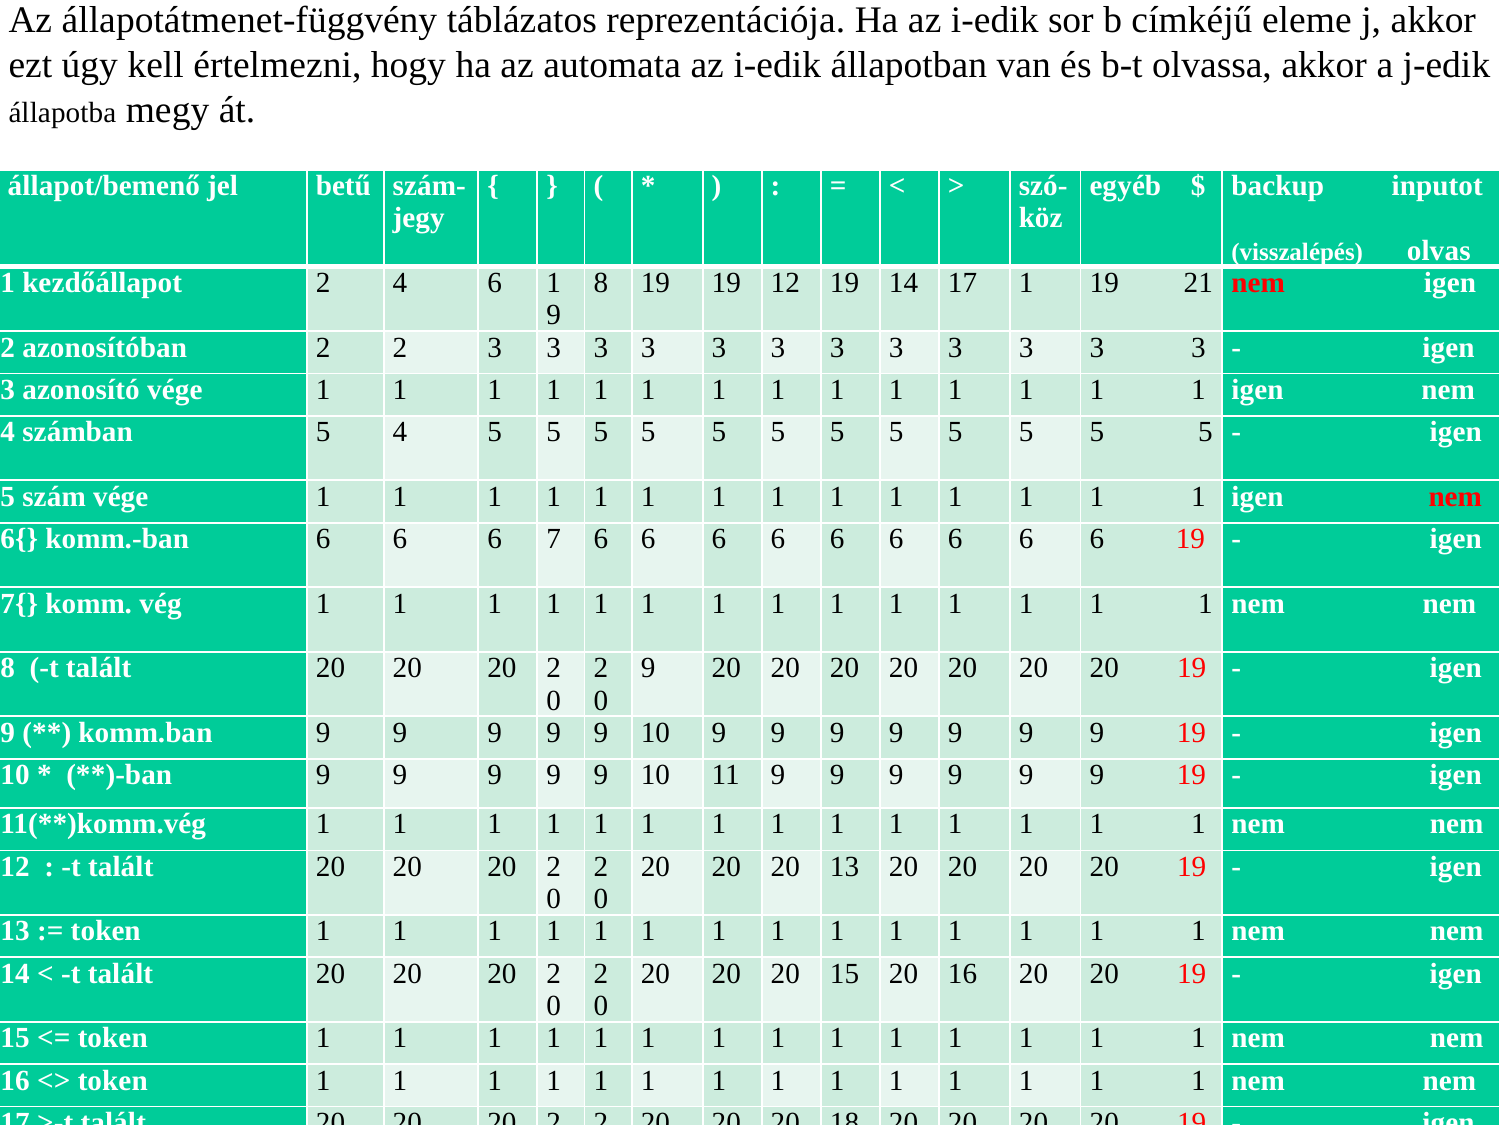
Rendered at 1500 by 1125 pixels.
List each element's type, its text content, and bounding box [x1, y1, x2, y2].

table_cell 17 >-t talált [0, 1107, 306, 1125]
table_cell 5 [538, 417, 584, 479]
table_cell 6 [308, 524, 383, 586]
table_header > [940, 171, 1009, 264]
table_cell 1 [763, 588, 820, 651]
table_cell 1 [822, 1065, 879, 1106]
table_cell 1 [479, 916, 536, 956]
table_cell 20 [308, 653, 383, 715]
table_cell 1 [940, 916, 1009, 956]
table_cell - igen [1223, 1107, 1499, 1125]
table_cell 20 [479, 958, 536, 1021]
table_header ) [704, 171, 761, 264]
table_cell 20 [940, 1107, 1009, 1125]
table_cell 1 [479, 374, 536, 415]
table_cell 6 [633, 524, 702, 586]
table_cell 20 [385, 958, 477, 1021]
table_cell 19 21 [1081, 269, 1221, 330]
table_cell 20 [704, 851, 761, 914]
table_cell 19 [633, 269, 702, 330]
table_cell 1 [940, 374, 1009, 415]
table_cell 6{} komm.-ban [0, 524, 306, 586]
table_cell 9 [763, 760, 820, 807]
table_cell 1 [940, 481, 1009, 522]
table_cell 1 [1011, 1023, 1080, 1063]
table_cell 1 [704, 1023, 761, 1063]
table_cell 20 [385, 1107, 477, 1125]
table_cell - igen [1223, 332, 1499, 373]
table_cell 1 [308, 916, 383, 956]
table_cell 10 [633, 760, 702, 807]
table_cell 9 [479, 717, 536, 758]
table_header szó- köz [1011, 171, 1080, 264]
table_cell 1 [308, 588, 383, 651]
table_cell 1 1 [1081, 809, 1221, 850]
table_cell 1 [704, 481, 761, 522]
table_cell 5 [1011, 417, 1080, 479]
table_cell 1 [633, 1065, 702, 1106]
table_cell 1 1 [1081, 916, 1221, 956]
table_cell 1 [633, 916, 702, 956]
table_cell 6 [763, 524, 820, 586]
table_cell 9 19 [1081, 760, 1221, 807]
table_cell 9 [940, 717, 1009, 758]
table_cell igen nem [1223, 374, 1499, 415]
table_cell 1 [763, 1023, 820, 1063]
table_cell 18 [822, 1107, 879, 1125]
table_cell 20 [308, 851, 383, 914]
table_cell 9 [385, 717, 477, 758]
table_cell 6 [940, 524, 1009, 586]
table_cell 1 [881, 481, 938, 522]
table_cell 20 [308, 958, 383, 1021]
table_cell 20 [538, 958, 584, 1021]
table_cell 5 [585, 417, 631, 479]
table_cell 1 [940, 1023, 1009, 1063]
table_cell nem nem [1223, 916, 1499, 956]
table_cell 20 [385, 851, 477, 914]
table_cell 9 [479, 760, 536, 807]
table_cell 1 [538, 1065, 584, 1106]
table_cell 1 [881, 374, 938, 415]
table_cell 1 [308, 809, 383, 850]
table_cell 20 [538, 653, 584, 715]
table_header : [763, 171, 820, 264]
table_cell 20 [1011, 653, 1080, 715]
table_cell nem nem [1223, 1023, 1499, 1063]
table_cell 3 [704, 332, 761, 373]
table_cell 2 [385, 332, 477, 373]
table_cell 20 [940, 851, 1009, 914]
table_cell igen nem [1223, 481, 1499, 522]
table_cell 1 [881, 588, 938, 651]
table_cell 3 [585, 332, 631, 373]
table_cell 20 19 [1081, 851, 1221, 914]
table_cell 9 (**) komm.ban [0, 717, 306, 758]
table_cell 7{} komm. vég [0, 588, 306, 651]
table_cell 1 [538, 588, 584, 651]
table_cell 1 [538, 374, 584, 415]
table_cell 5 [940, 417, 1009, 479]
table_cell 1 [704, 809, 761, 850]
table_cell 5 [479, 417, 536, 479]
table_cell - igen [1223, 851, 1499, 914]
table_cell 1 [763, 916, 820, 956]
table_cell 1 [538, 916, 584, 956]
table_header } [538, 171, 584, 264]
table_cell 6 19 [1081, 524, 1221, 586]
table_cell 12 : -t talált [0, 851, 306, 914]
table_cell 1 [585, 1065, 631, 1106]
table_cell 1 [763, 1065, 820, 1106]
table_cell 1 [633, 374, 702, 415]
table_cell 1 [1011, 588, 1080, 651]
table_cell 6 [704, 524, 761, 586]
table_cell 7 [538, 524, 584, 586]
table_cell 20 [881, 1107, 938, 1125]
table_cell 1 [479, 1023, 536, 1063]
table_cell 20 [479, 851, 536, 914]
table_cell 1 [1011, 916, 1080, 956]
table_cell 6 [385, 524, 477, 586]
table_cell 20 [763, 653, 820, 715]
table_cell 20 19 [1081, 1107, 1221, 1125]
table_cell 9 [822, 717, 879, 758]
table_cell 6 [822, 524, 879, 586]
table_cell 9 [881, 760, 938, 807]
table_cell 3 3 [1081, 332, 1221, 373]
table_cell 1 1 [1081, 481, 1221, 522]
table_cell 12 [763, 269, 820, 330]
table_cell 1 [1011, 269, 1080, 330]
table_cell 5 [881, 417, 938, 479]
table_cell 1 1 [1081, 374, 1221, 415]
table_cell 15 [822, 958, 879, 1021]
table_cell 3 [940, 332, 1009, 373]
table_cell 2 [308, 332, 383, 373]
table_cell - igen [1223, 524, 1499, 586]
table_cell 11(**)komm.vég [0, 809, 306, 850]
table_cell 1 [479, 809, 536, 850]
table_cell 1 [585, 809, 631, 850]
table_cell 20 [633, 851, 702, 914]
table_cell 1 [385, 809, 477, 850]
table_cell 1 [822, 809, 879, 850]
table_cell 1 [385, 1065, 477, 1106]
table_cell 1 [763, 481, 820, 522]
table_cell 1 [479, 588, 536, 651]
table_cell 20 19 [1081, 958, 1221, 1021]
table_cell 20 [822, 653, 879, 715]
table_header ( [585, 171, 631, 264]
table_cell 20 [704, 958, 761, 1021]
table_cell 9 [308, 760, 383, 807]
table_cell 20 [585, 653, 631, 715]
table_cell 1 [585, 481, 631, 522]
table_cell 1 [538, 481, 584, 522]
table_cell 5 [704, 417, 761, 479]
table_cell 14 < -t talált [0, 958, 306, 1021]
table_cell 9 [881, 717, 938, 758]
table_cell nem igen [1223, 269, 1499, 330]
table_cell 10 [633, 717, 702, 758]
table_cell 1 [479, 481, 536, 522]
table_cell 1 [633, 588, 702, 651]
table_header betű [308, 171, 383, 264]
table_cell 20 [763, 851, 820, 914]
table_cell 14 [881, 269, 938, 330]
table_cell 4 számban [0, 417, 306, 479]
table_cell 13 := token [0, 916, 306, 956]
table_cell 1 [940, 588, 1009, 651]
table_cell 9 [538, 717, 584, 758]
table_cell 5 szám vége [0, 481, 306, 522]
table_cell 20 [633, 958, 702, 1021]
table_cell 19 [704, 269, 761, 330]
table_cell 6 [1011, 524, 1080, 586]
table_cell 1 [308, 1023, 383, 1063]
table_cell 3 [1011, 332, 1080, 373]
table_cell 3 [538, 332, 584, 373]
table_cell 19 [822, 269, 879, 330]
table_cell 5 [633, 417, 702, 479]
table_cell 20 [763, 1107, 820, 1125]
table_cell 1 [763, 374, 820, 415]
table_cell 1 [308, 1065, 383, 1106]
table_cell 1 [585, 1023, 631, 1063]
table_cell 20 [585, 851, 631, 914]
table_cell 8 [585, 269, 631, 330]
table_cell 1 [822, 916, 879, 956]
table_cell 5 [308, 417, 383, 479]
table_cell 9 [1011, 760, 1080, 807]
table_cell 3 [822, 332, 879, 373]
table_cell 1 1 [1081, 1023, 1221, 1063]
table_cell 9 [538, 760, 584, 807]
table_cell 20 [704, 653, 761, 715]
table_cell 19 [538, 269, 584, 330]
table_cell 3 [881, 332, 938, 373]
table_cell nem nem [1223, 1065, 1499, 1106]
table_cell 1 [585, 374, 631, 415]
table_cell 1 [822, 374, 879, 415]
text_box Az állapotátmenet-függvény táblázatos reprezentációja. Ha az i-edik sor b címkéjű eleme j, akkor ezt úgy kell értelmezni, hogy ha az automata az i-edik állapotban van és b-t olvassa, akkor a j-edik állapotba megy át. [0, 0, 1500, 138]
table_cell 1 [385, 588, 477, 651]
table_cell - igen [1223, 760, 1499, 807]
table_cell 1 [1011, 1065, 1080, 1106]
table_cell 20 [1011, 958, 1080, 1021]
table_cell 1 [585, 588, 631, 651]
table_cell 2 azonosítóban [0, 332, 306, 373]
table_cell 3 [633, 332, 702, 373]
table_cell 17 [940, 269, 1009, 330]
table_cell 4 [385, 417, 477, 479]
table_cell 1 [881, 809, 938, 850]
table_cell 1 [1011, 374, 1080, 415]
table_cell 1 [881, 1023, 938, 1063]
table_cell nem nem [1223, 809, 1499, 850]
table_header * [633, 171, 702, 264]
table_cell 1 [1011, 481, 1080, 522]
table_cell 4 [385, 269, 477, 330]
table_cell 1 [385, 916, 477, 956]
table_cell 1 [633, 1023, 702, 1063]
table_cell - igen [1223, 417, 1499, 479]
table_cell 9 [763, 717, 820, 758]
table_cell 16 <> token [0, 1065, 306, 1106]
table_header egyéb $ [1081, 171, 1221, 264]
table_cell 1 [881, 916, 938, 956]
table_cell 20 [881, 958, 938, 1021]
table_cell - igen [1223, 958, 1499, 1021]
table_cell 1 [822, 481, 879, 522]
table_cell 9 [822, 760, 879, 807]
table_cell 16 [940, 958, 1009, 1021]
table_cell 13 [822, 851, 879, 914]
table_cell 9 [585, 760, 631, 807]
table_cell 20 [881, 851, 938, 914]
table_cell 1 1 [1081, 588, 1221, 651]
table_cell 20 [479, 1107, 536, 1125]
table_cell 20 [585, 958, 631, 1021]
table_cell 20 [479, 653, 536, 715]
table_cell 1 [881, 1065, 938, 1106]
table_cell 10 * (**)-ban [0, 760, 306, 807]
table_cell - igen [1223, 717, 1499, 758]
table_cell 6 [585, 524, 631, 586]
table_cell 1 [385, 1023, 477, 1063]
table_cell nem nem [1223, 588, 1499, 651]
table_cell 1 [633, 809, 702, 850]
table_cell 1 [479, 1065, 536, 1106]
table_cell 8 (-t talált [0, 653, 306, 715]
table_cell 5 [763, 417, 820, 479]
table_cell 20 [1011, 851, 1080, 914]
table_cell 1 kezdőállapot [0, 269, 306, 330]
table_cell 5 5 [1081, 417, 1221, 479]
table_cell 1 [940, 1065, 1009, 1106]
table_cell 9 [633, 653, 702, 715]
table_cell 20 [633, 1107, 702, 1125]
table_cell 1 [585, 916, 631, 956]
table_cell 1 [704, 374, 761, 415]
table_cell 1 [538, 1023, 584, 1063]
table_cell 9 [704, 717, 761, 758]
table_header backup inputot (visszalépés) olvas [1223, 171, 1499, 264]
table_cell 15 <= token [0, 1023, 306, 1063]
table_cell 9 19 [1081, 717, 1221, 758]
table_cell 3 azonosító vége [0, 374, 306, 415]
table_cell 2 [308, 269, 383, 330]
table_header = [822, 171, 879, 264]
table_cell 1 1 [1081, 1065, 1221, 1106]
table_cell 1 [763, 809, 820, 850]
table_cell 9 [308, 717, 383, 758]
table_cell 1 [704, 588, 761, 651]
table_cell 20 [704, 1107, 761, 1125]
table_cell 1 [940, 809, 1009, 850]
table_cell 1 [1011, 809, 1080, 850]
table_cell 6 [479, 269, 536, 330]
table_header < [881, 171, 938, 264]
table_cell 3 [479, 332, 536, 373]
table_cell 1 [704, 1065, 761, 1106]
table_cell 20 [385, 653, 477, 715]
table_cell 20 19 [1081, 653, 1221, 715]
table_header szám-jegy [385, 171, 477, 264]
table_cell 3 [763, 332, 820, 373]
table_cell 1 [633, 481, 702, 522]
table_cell 1 [822, 588, 879, 651]
table_cell 1 [704, 916, 761, 956]
table_cell 1 [308, 481, 383, 522]
table_cell 20 [763, 958, 820, 1021]
table_cell 20 [308, 1107, 383, 1125]
table_cell 9 [1011, 717, 1080, 758]
table_cell 6 [479, 524, 536, 586]
table_cell 1 [822, 1023, 879, 1063]
table_cell 11 [704, 760, 761, 807]
table_cell 1 [308, 374, 383, 415]
table_cell 20 [881, 653, 938, 715]
table_cell 20 [940, 653, 1009, 715]
table_cell 1 [538, 809, 584, 850]
table_header { [479, 171, 536, 264]
table_cell 9 [940, 760, 1009, 807]
table_header állapot/bemenő jel [0, 171, 306, 264]
table_cell 6 [881, 524, 938, 586]
table_cell - igen [1223, 653, 1499, 715]
table_cell 20 [1011, 1107, 1080, 1125]
table_cell 20 [585, 1107, 631, 1125]
table_cell 1 [385, 481, 477, 522]
table_cell 9 [385, 760, 477, 807]
table_cell 1 [385, 374, 477, 415]
table_cell 9 [585, 717, 631, 758]
table_cell 20 [538, 1107, 584, 1125]
table_cell 20 [538, 851, 584, 914]
table_cell 5 [822, 417, 879, 479]
